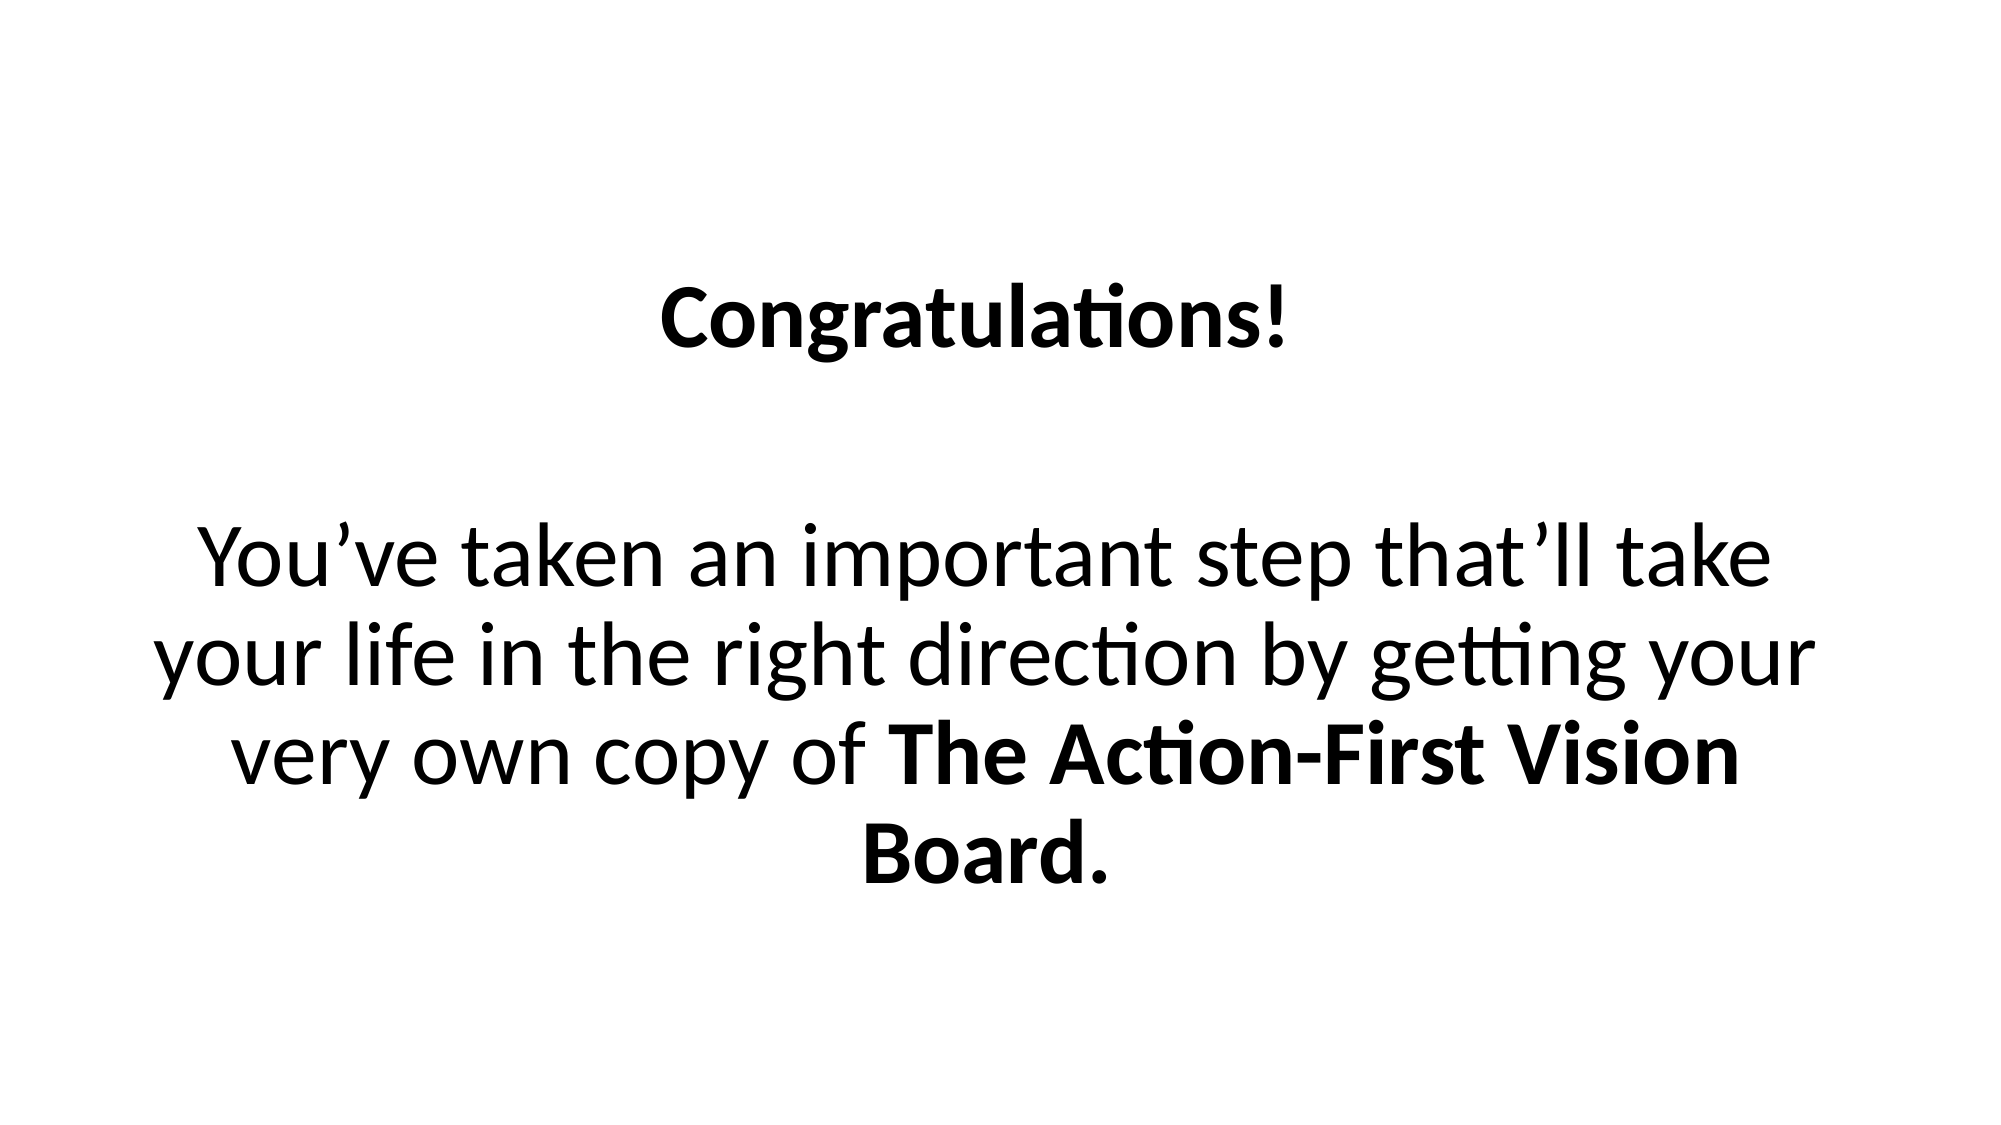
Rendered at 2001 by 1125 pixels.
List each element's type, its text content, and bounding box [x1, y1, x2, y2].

list Congratulations! You’ve taken an important step that’ll take your life in the right direction by getting your very own copy of The Action-First Vision Board. [94, 260, 1880, 549]
